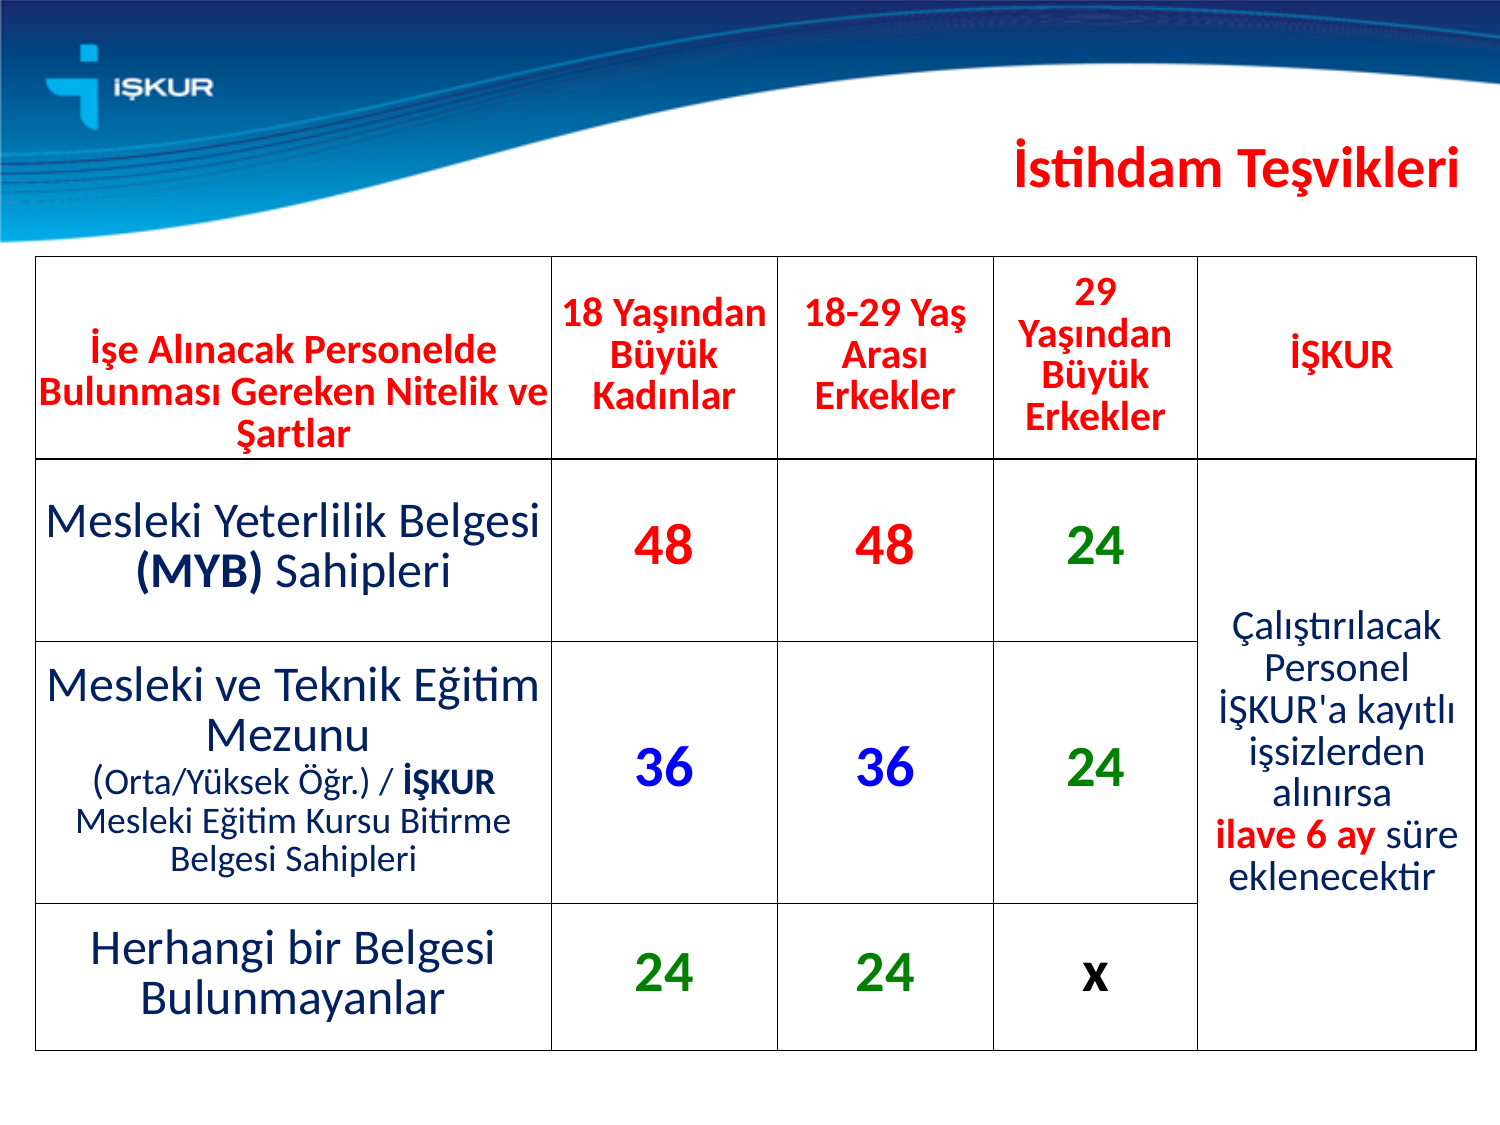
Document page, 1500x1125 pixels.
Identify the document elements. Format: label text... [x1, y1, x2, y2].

table_header 29 Yaşından Büyük Erkekler [994, 257, 1197, 458]
table_cell Mesleki Yeterlilik Belgesi (MYB) Sahipleri [36, 460, 551, 641]
table_cell 36 [552, 642, 777, 903]
table_cell 48 [552, 460, 777, 641]
table_cell 24 [994, 642, 1197, 903]
table_header İŞKUR [1198, 257, 1476, 458]
table_cell x [994, 904, 1197, 1050]
table_cell 36 [778, 642, 993, 903]
table_header 18 Yaşından Büyük Kadınlar [552, 257, 777, 458]
table_cell Herhangi bir Belgesi Bulunmayanlar [36, 904, 551, 1050]
table_cell 24 [994, 460, 1197, 641]
table_cell 24 [552, 904, 777, 1050]
table_cell 24 [778, 904, 993, 1050]
text_box İstihdam Teşvikleri [135, 101, 1477, 244]
table_header 18-29 Yaş Arası Erkekler [778, 257, 993, 458]
table_cell 48 [778, 460, 993, 641]
table_header İşe Alınacak Personelde Bulunması Gereken Nitelik ve Şartlar [36, 257, 551, 458]
table_cell Çalıştırılacak Personel İŞKUR'a kayıtlı işsizlerden alınırsa ilave 6 ay süre eklenecektir [1198, 460, 1475, 1050]
picture [0, 0, 1500, 1125]
table_cell Mesleki ve Teknik Eğitim Mezunu (Orta/Yüksek Öğr.) / İŞKUR Mesleki Eğitim Kursu Bitirme Belgesi Sahipleri [36, 642, 551, 903]
